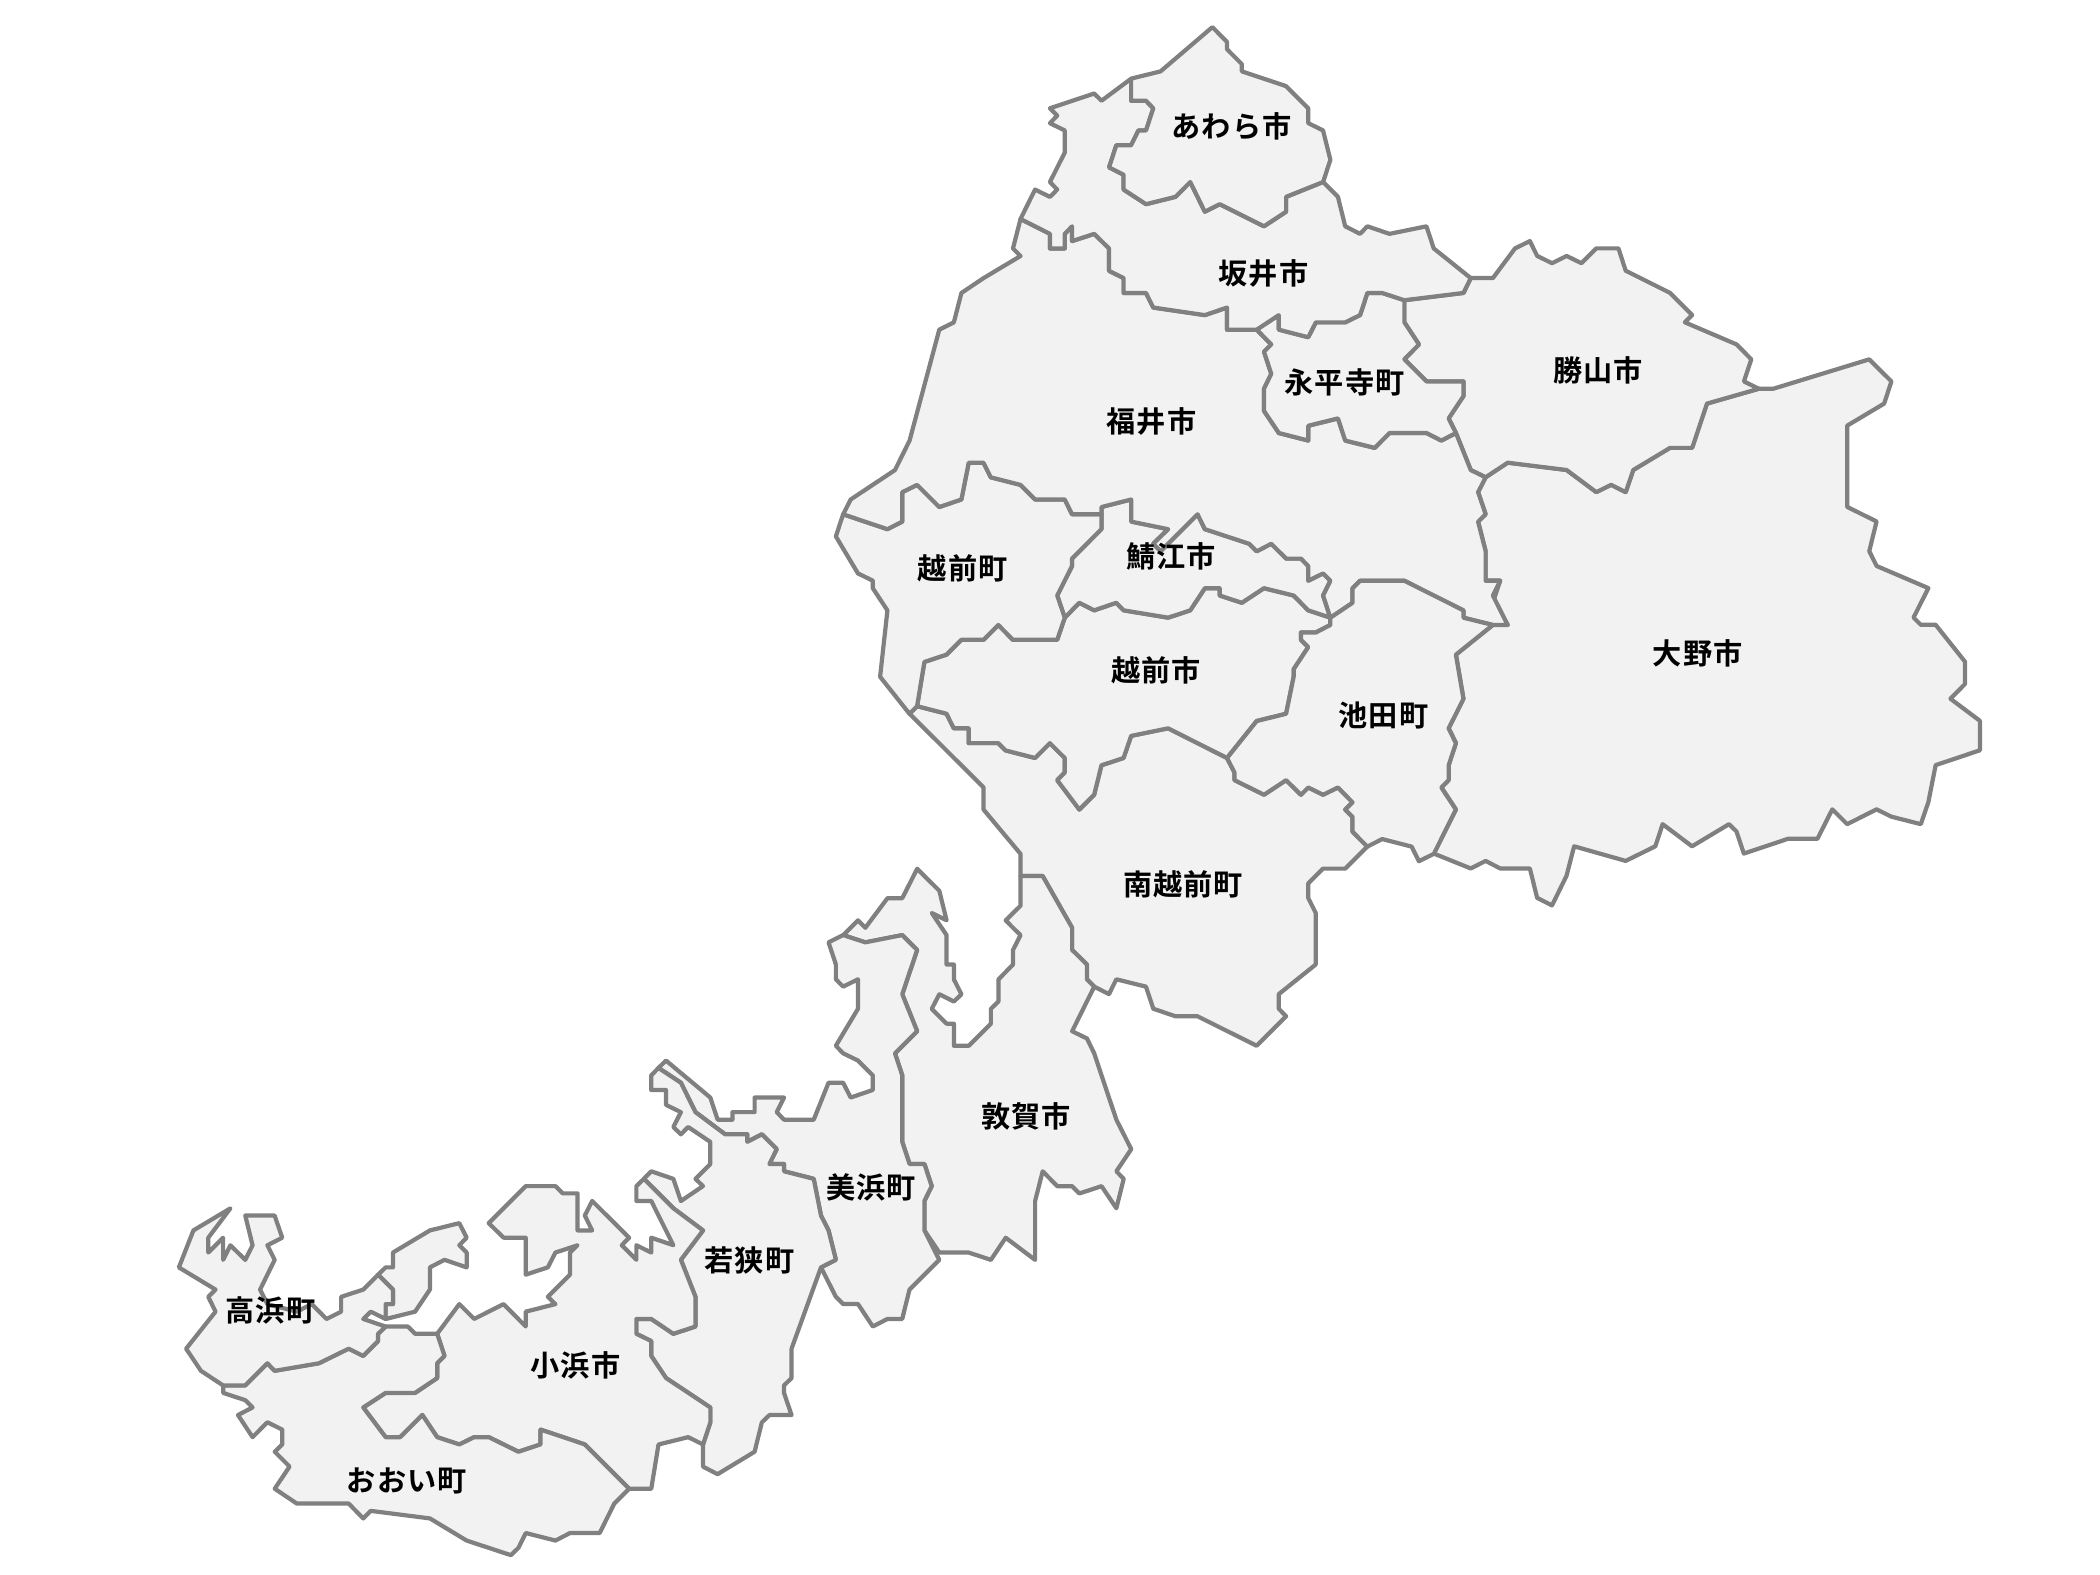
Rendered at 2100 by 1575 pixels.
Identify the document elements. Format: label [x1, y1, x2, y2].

text_box [178, 26, 1981, 1556]
